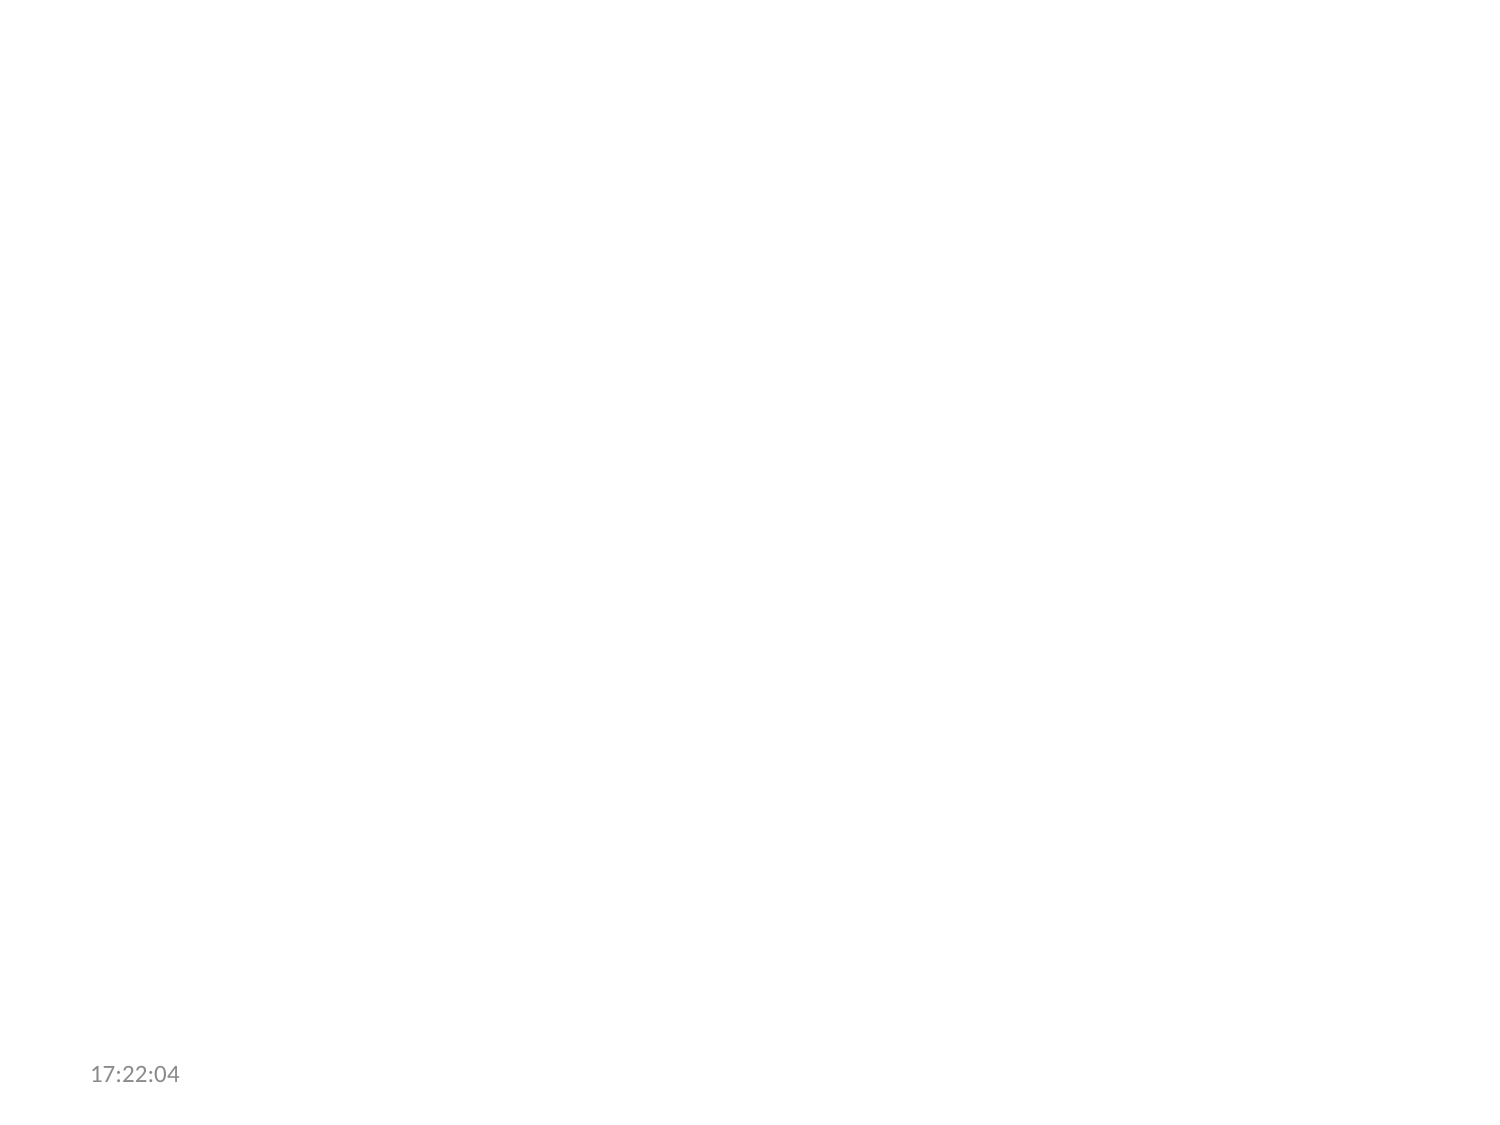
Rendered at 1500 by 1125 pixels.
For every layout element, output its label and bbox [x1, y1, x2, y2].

slide_number [75, 1042, 425, 1103]
